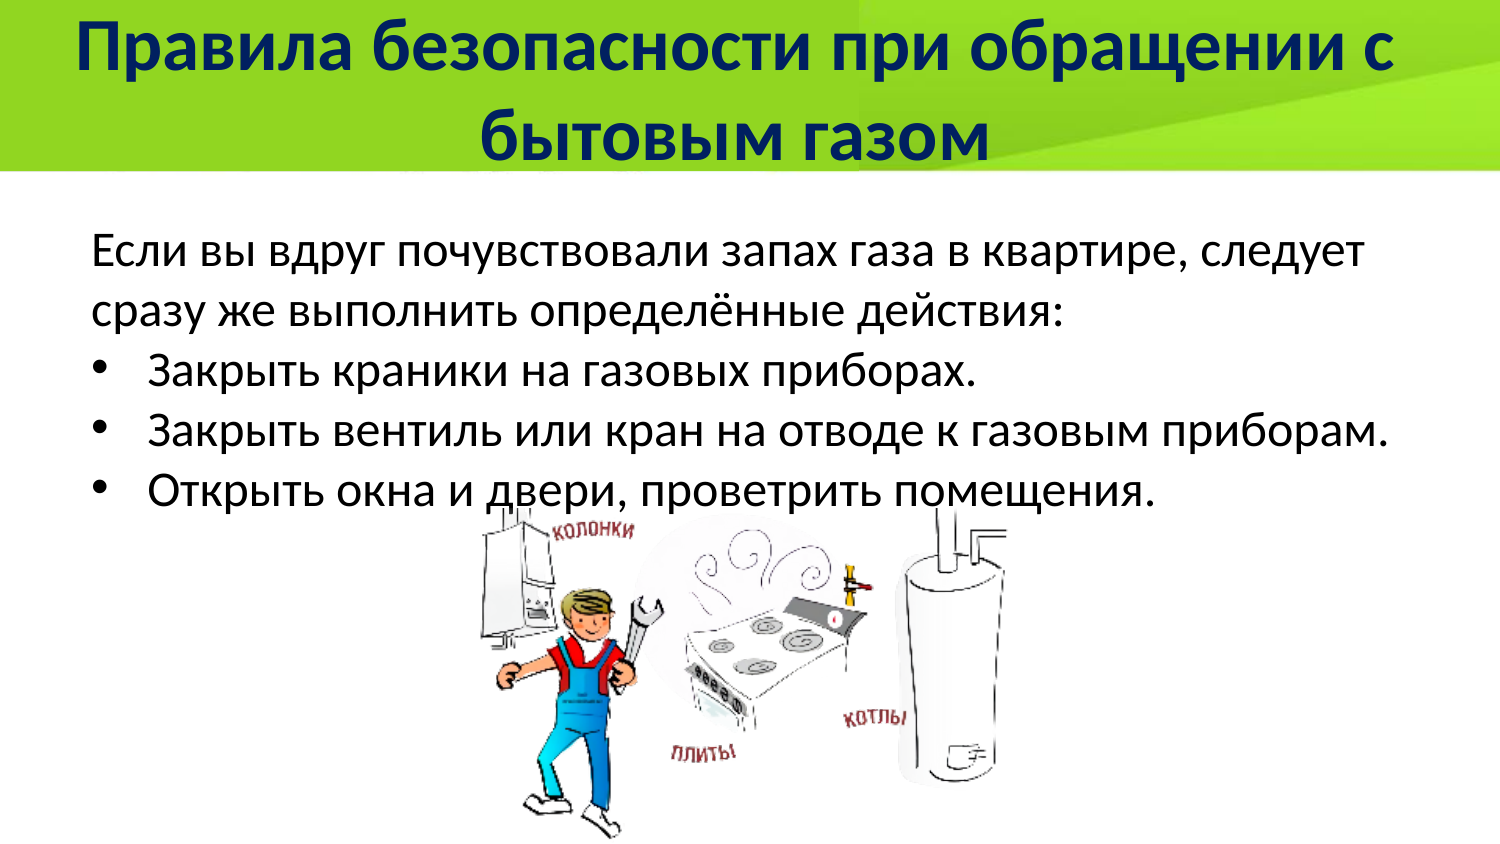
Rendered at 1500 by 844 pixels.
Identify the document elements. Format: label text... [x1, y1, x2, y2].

picture [0, 0, 1500, 844]
text_box [0, 0, 861, 173]
list Если вы вдруг почувствовали запах газа в квартире, следует сразу же выполнить определённые действия: Закрыть краники на газовых приборах. Закрыть вентиль или кран на отводе к газовым приборам. Открыть окна и двери, проветрить помещения. [76, 209, 1429, 844]
title Правила безопасности при обращении с бытовым газом [42, 22, 1429, 149]
picture [405, 507, 1066, 844]
